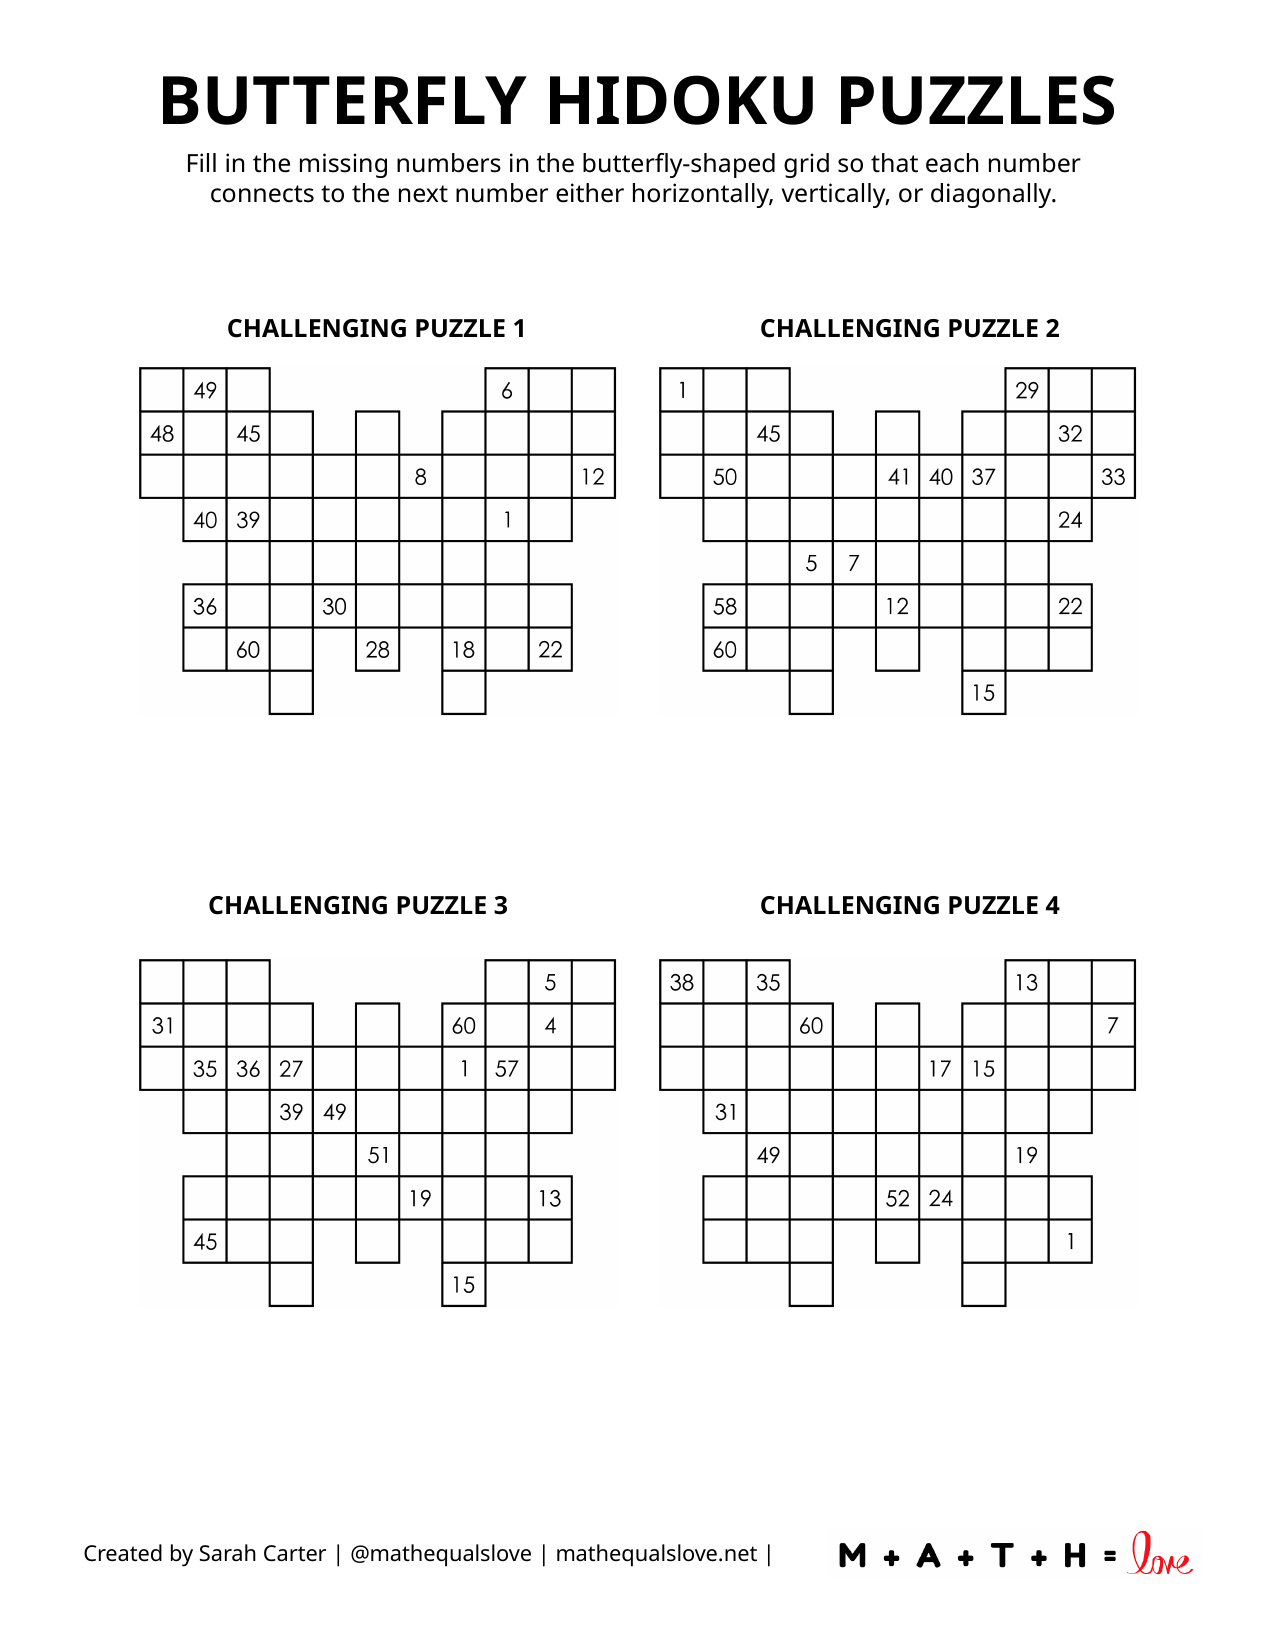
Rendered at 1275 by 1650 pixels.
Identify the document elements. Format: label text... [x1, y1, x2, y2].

picture [826, 1528, 1203, 1579]
text_box CHALLENGING PUZZLE 2 [670, 312, 1150, 364]
text_box Created by Sarah Carter | @mathequalslove | mathequalslove.net | [68, 1532, 826, 1574]
text_box CHALLENGING PUZZLE 1 [137, 312, 617, 364]
picture [137, 958, 617, 1309]
text_box CHALLENGING PUZZLE 4 [670, 889, 1150, 941]
picture [658, 366, 1138, 717]
picture [137, 366, 617, 717]
text_box BUTTERFLY HIDOKU PUZZLES [66, 50, 1211, 140]
picture [658, 958, 1138, 1309]
text_box Fill in the missing numbers in the butterfly-shaped grid so that each number connects to the next number either horizontally, vertically, or diagonally. [0, 140, 1275, 216]
text_box CHALLENGING PUZZLE 3 [118, 889, 598, 941]
